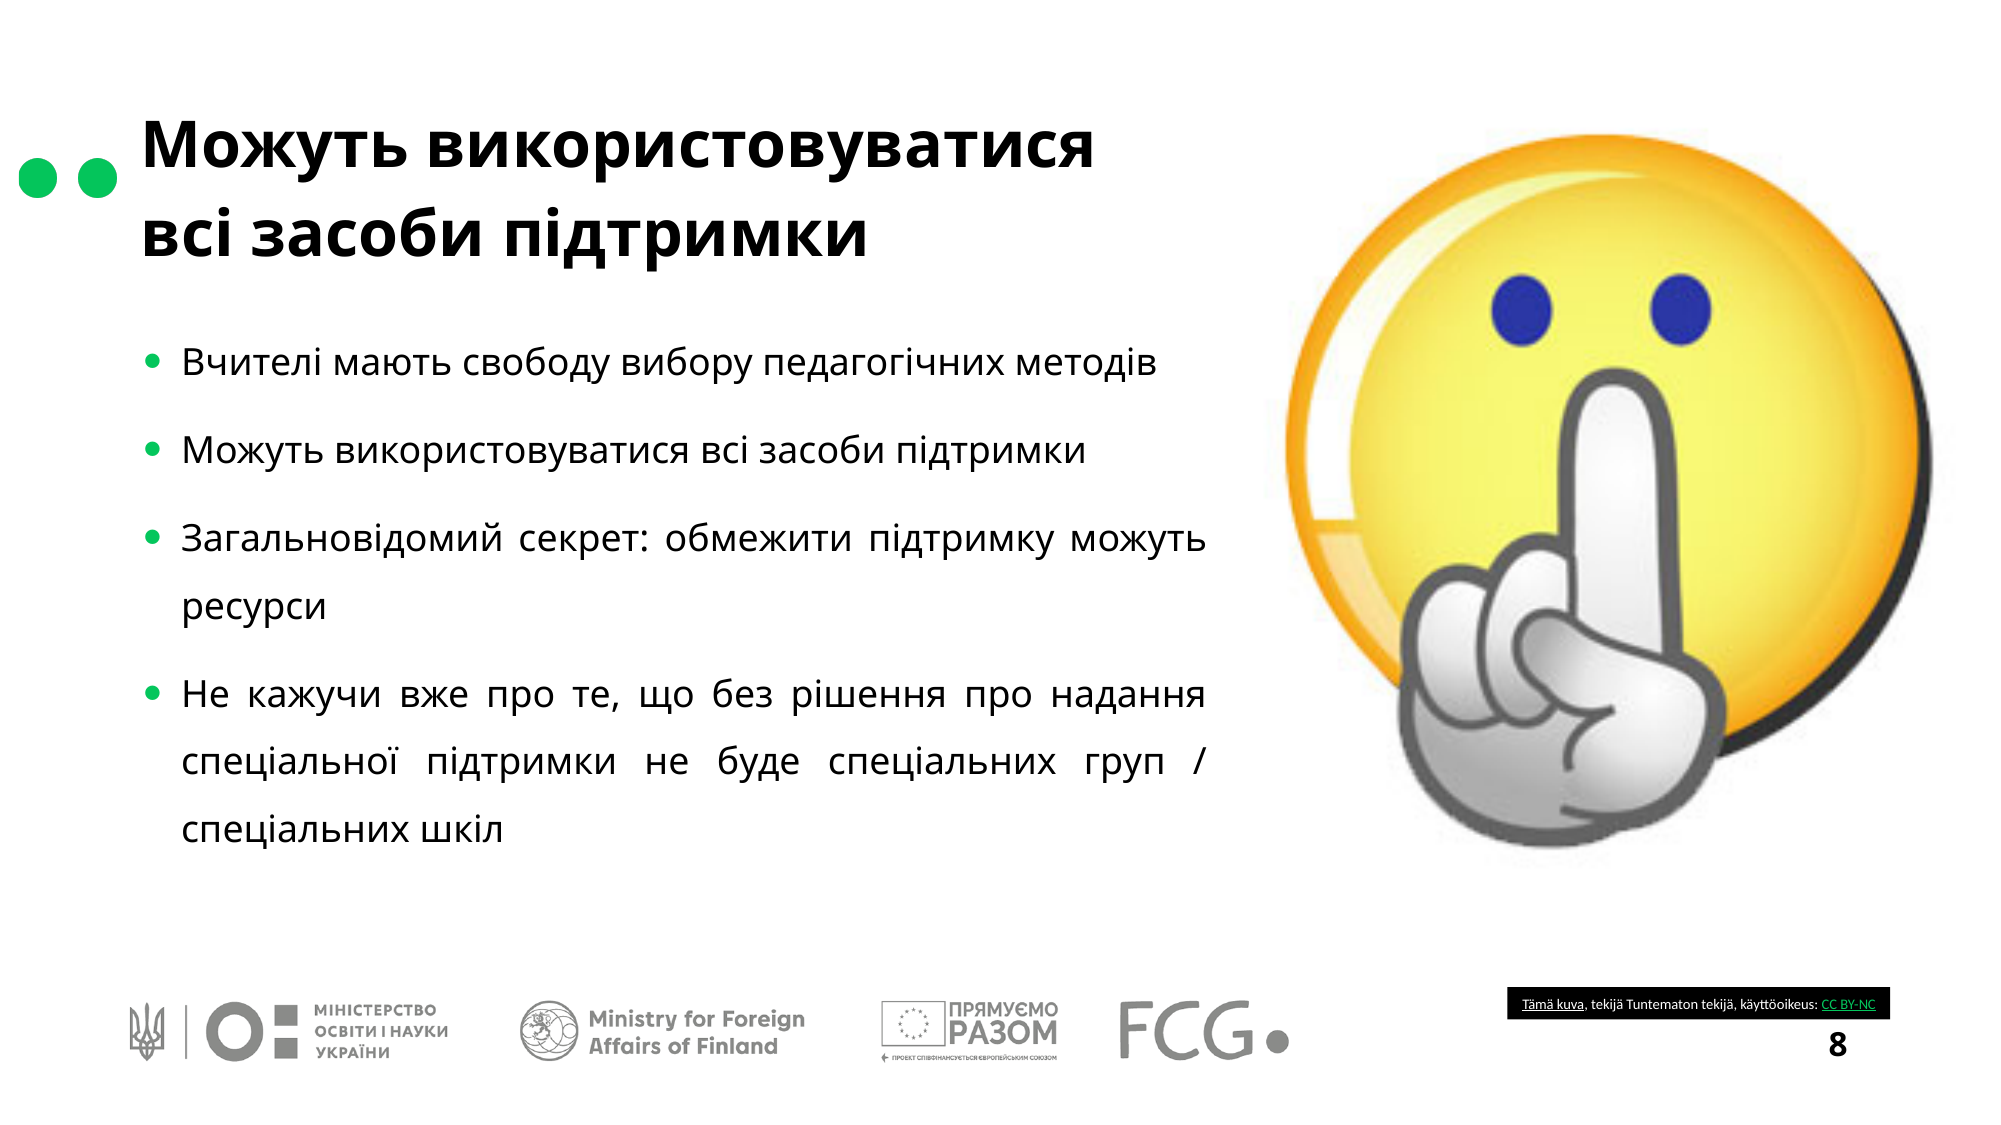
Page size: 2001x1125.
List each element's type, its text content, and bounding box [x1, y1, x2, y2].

picture [1225, 105, 1979, 875]
title Можуть використовуватися всі засоби підтримки [125, 42, 1221, 318]
text_box Tämä kuva, tekijä Tuntematon tekijä, käyttöoikeus: CC BY-NC [1507, 987, 1891, 1020]
picture [42, 940, 1374, 1125]
picture [18, 158, 117, 198]
slide_number 8 [1736, 1020, 1863, 1076]
list Вчителі мають свободу вибору педагогічних методів Можуть використовуватися всі засоби підтримки Загальновідомий секрет: обмежити підтримку можуть ресурси Не кажучи вже про те, що без рішення про надання спеціальної підтримки не буде спеціальних груп / спеціальних шкіл [128, 307, 1223, 1004]
